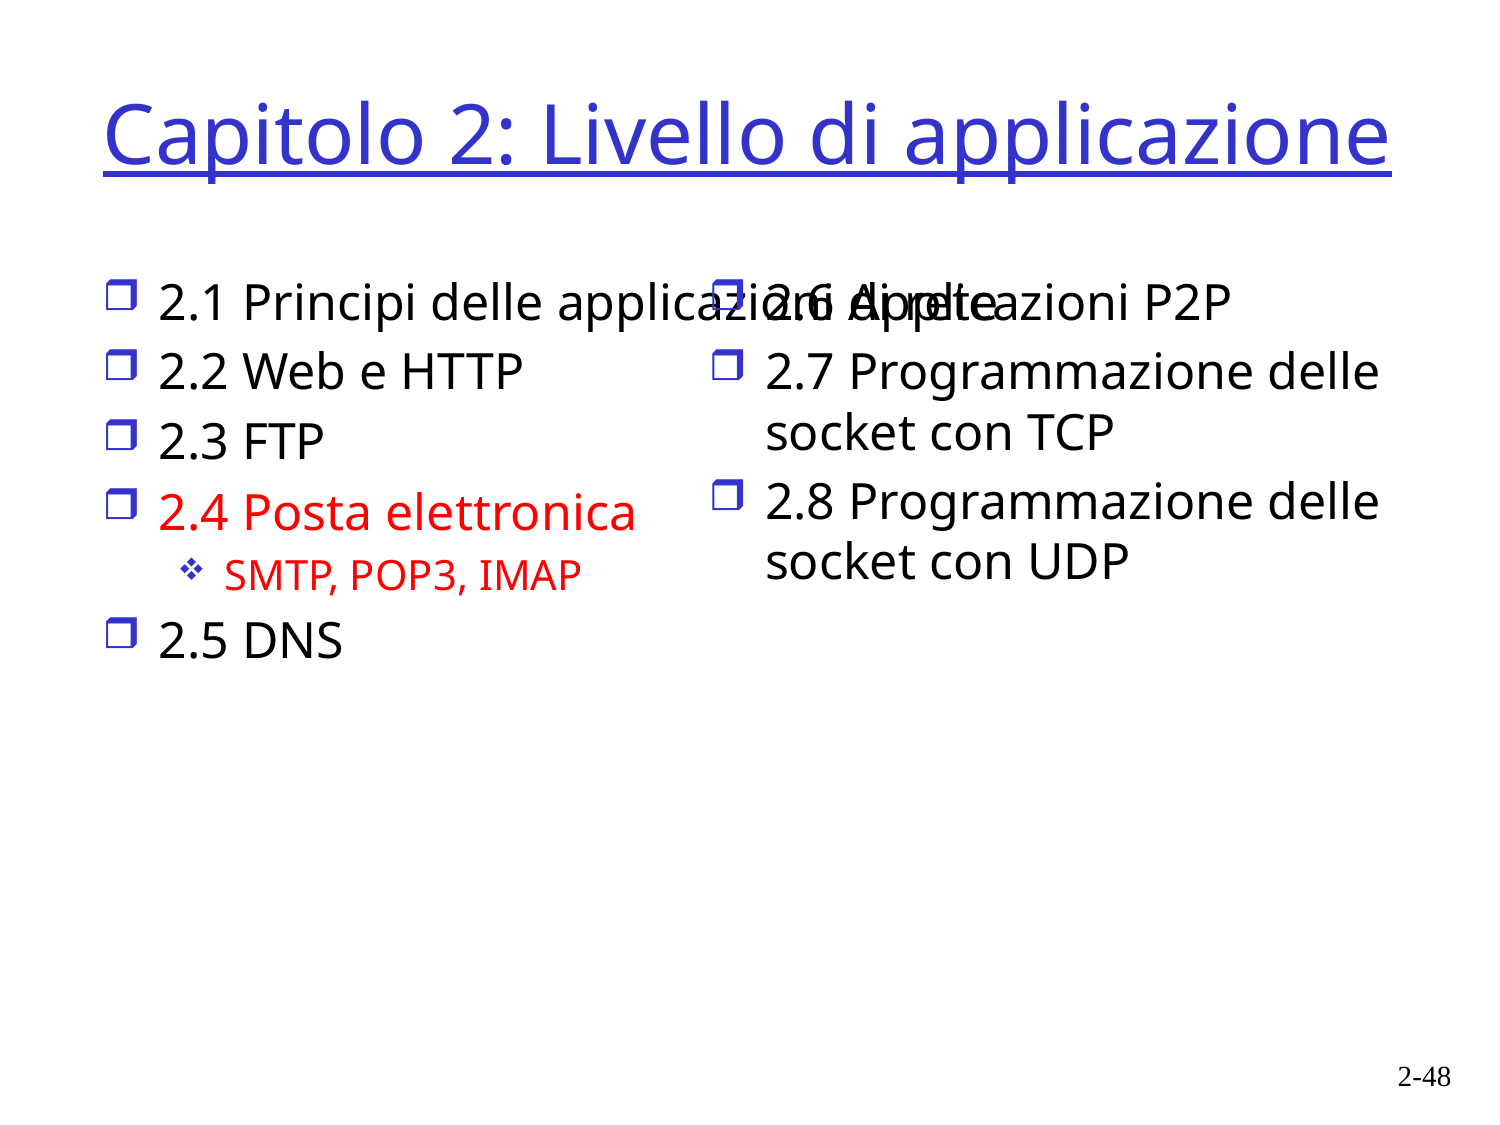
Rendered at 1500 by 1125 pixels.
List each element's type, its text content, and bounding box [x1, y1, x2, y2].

list 2.6 Applicazioni P2P 2.7 Programmazione delle socket con TCP 2.8 Programmazione delle socket con UDP [693, 262, 1430, 1026]
title Capitolo 2: Livello di applicazione [87, 37, 1413, 226]
list 2.1 Principi delle applicazioni di rete 2.2 Web e HTTP 2.3 FTP 2.4 Posta elettronica SMTP, POP3, IMAP 2.5 DNS [87, 262, 693, 1026]
slide_number 2-48 [1362, 1049, 1467, 1125]
